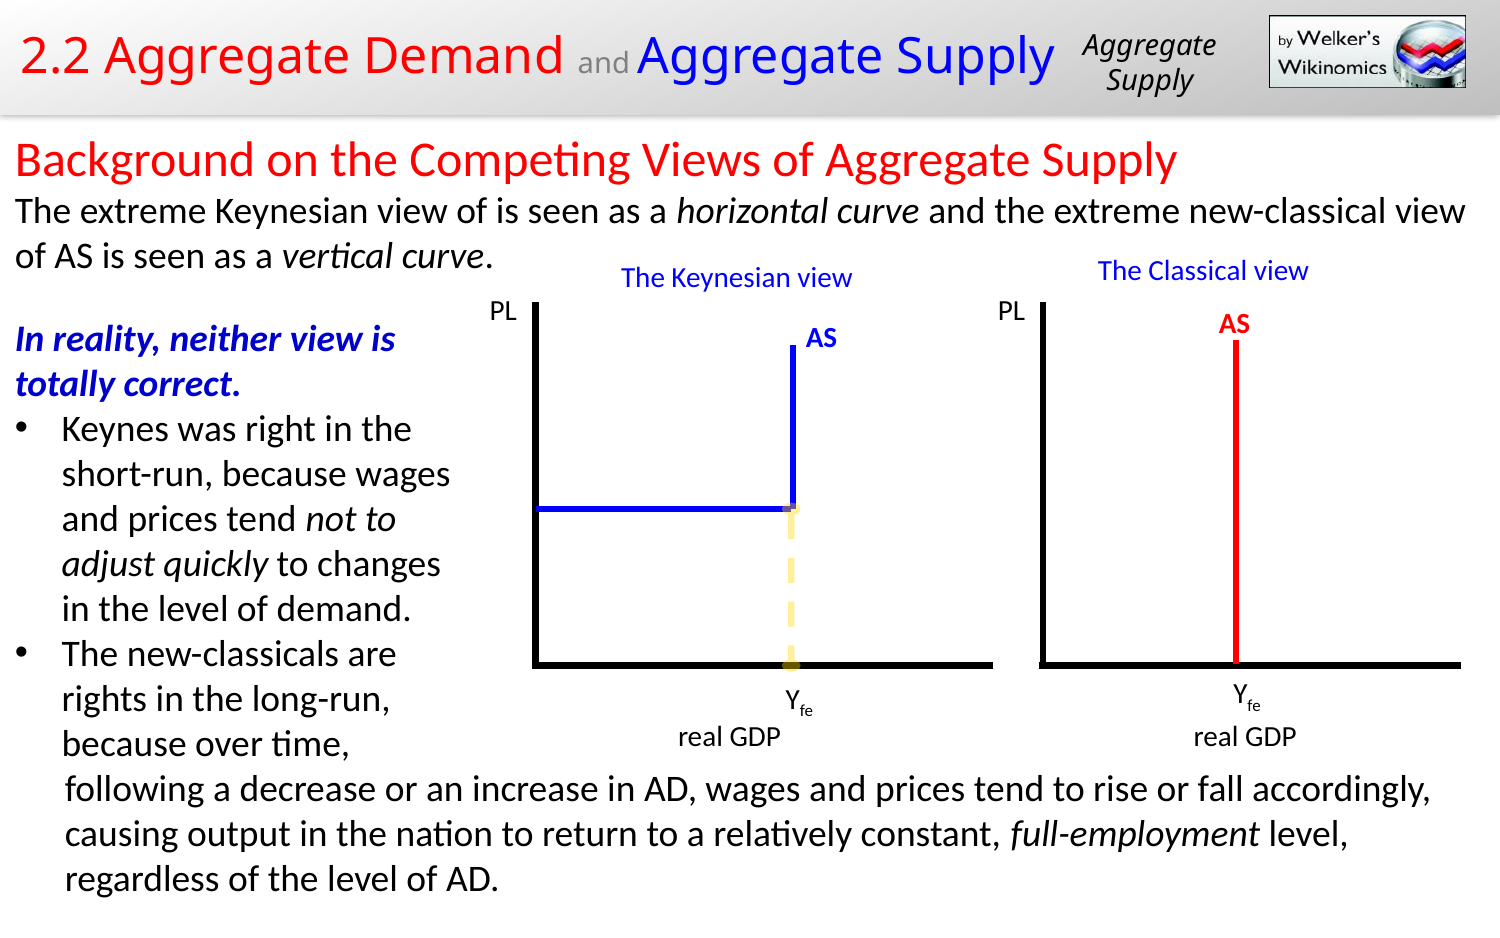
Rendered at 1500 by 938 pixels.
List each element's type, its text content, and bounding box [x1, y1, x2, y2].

text_box Background on the Competing Views of Aggregate Supply The extreme Keynesian view of is seen as a horizontal curve and the extreme new-classical view of AS is seen as a vertical curve. [0, 123, 1500, 284]
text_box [0, 305, 1500, 908]
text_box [474, 243, 1462, 304]
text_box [0, 0, 1500, 115]
